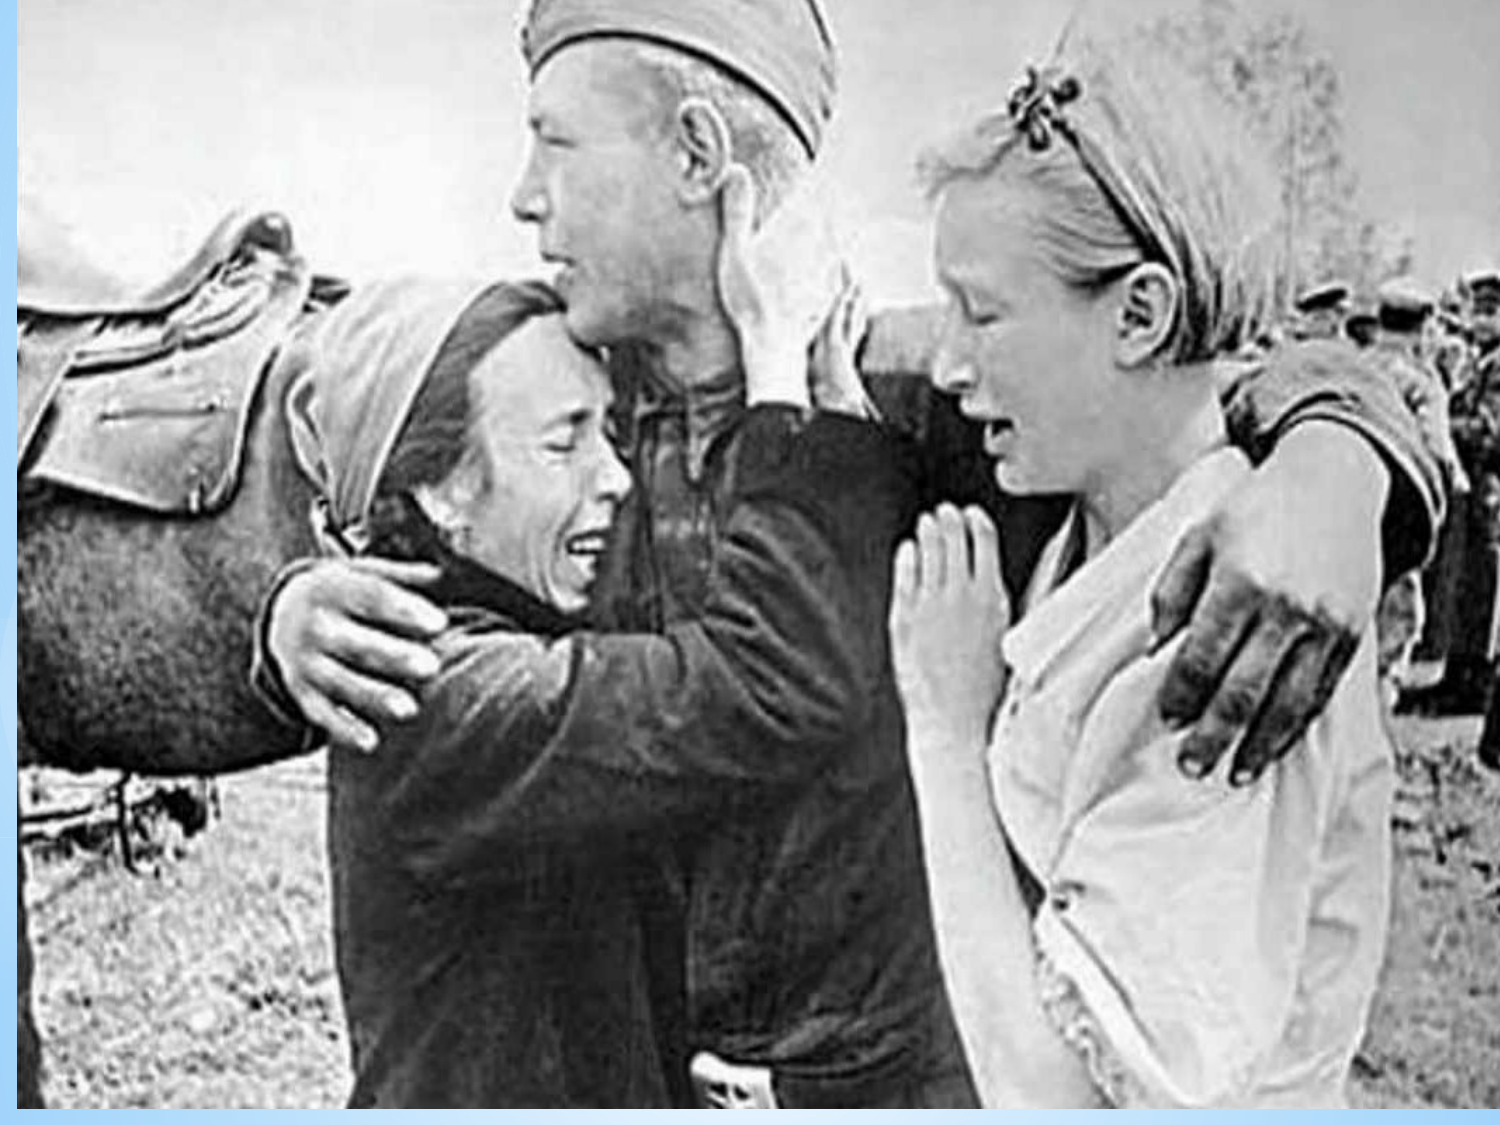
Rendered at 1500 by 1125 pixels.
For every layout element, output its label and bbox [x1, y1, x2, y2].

list [17, 0, 1500, 1109]
